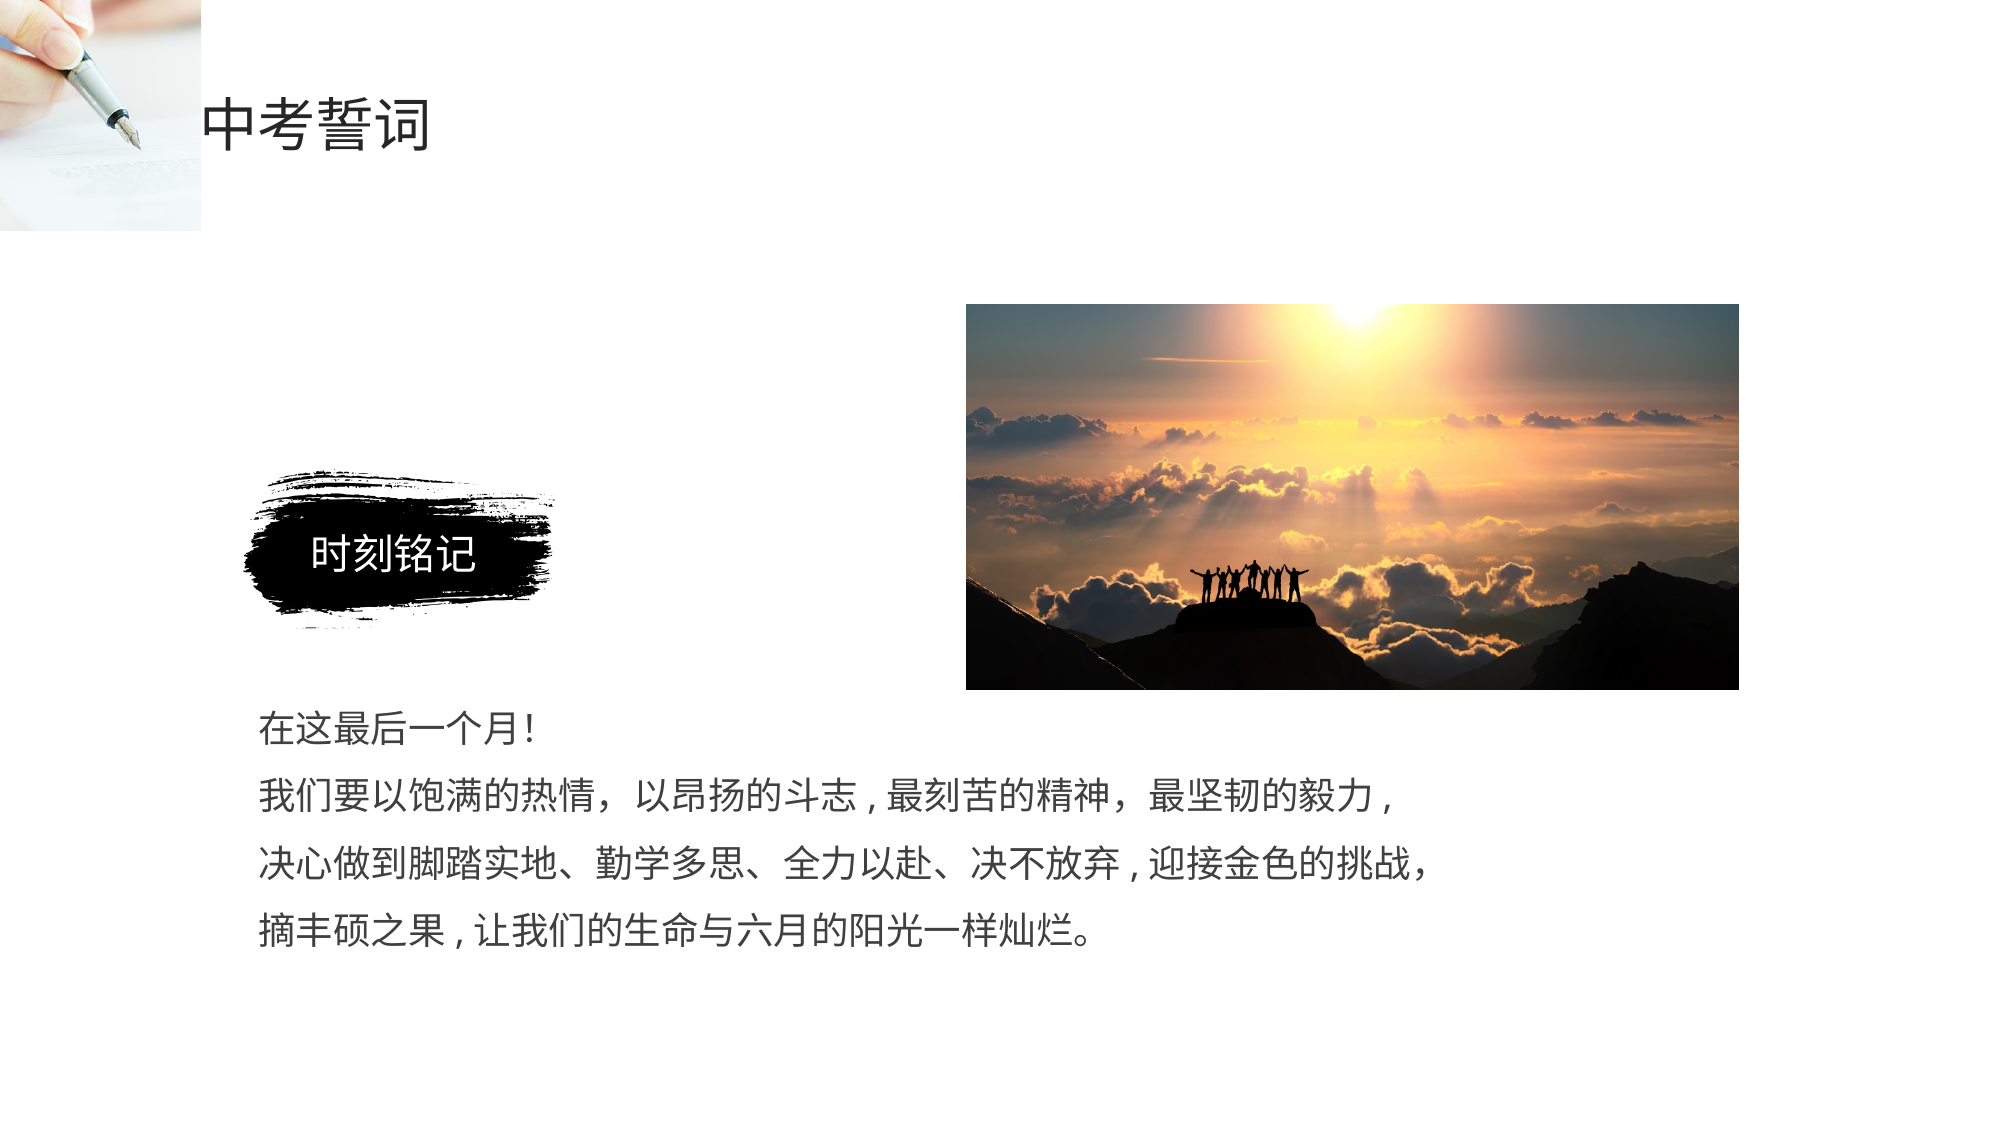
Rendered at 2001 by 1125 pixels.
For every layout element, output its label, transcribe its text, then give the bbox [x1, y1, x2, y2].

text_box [243, 469, 555, 629]
text_box 中考誓词 [184, 80, 1185, 166]
picture [0, 0, 141, 132]
text_box 在这最后一个月！ 我们要以饱满的热情，以昂扬的斗志,最刻苦的精神，最坚韧的毅力, 决心做到脚踏实地、勤学多思、全力以赴、决不放弃,迎接金色的挑战， 摘丰硕之果,让我们的生命与六月的阳光一样灿烂。 [243, 674, 1466, 960]
text_box 调整心态 制定计划 [0, 0, 170, 162]
picture [966, 304, 1739, 690]
